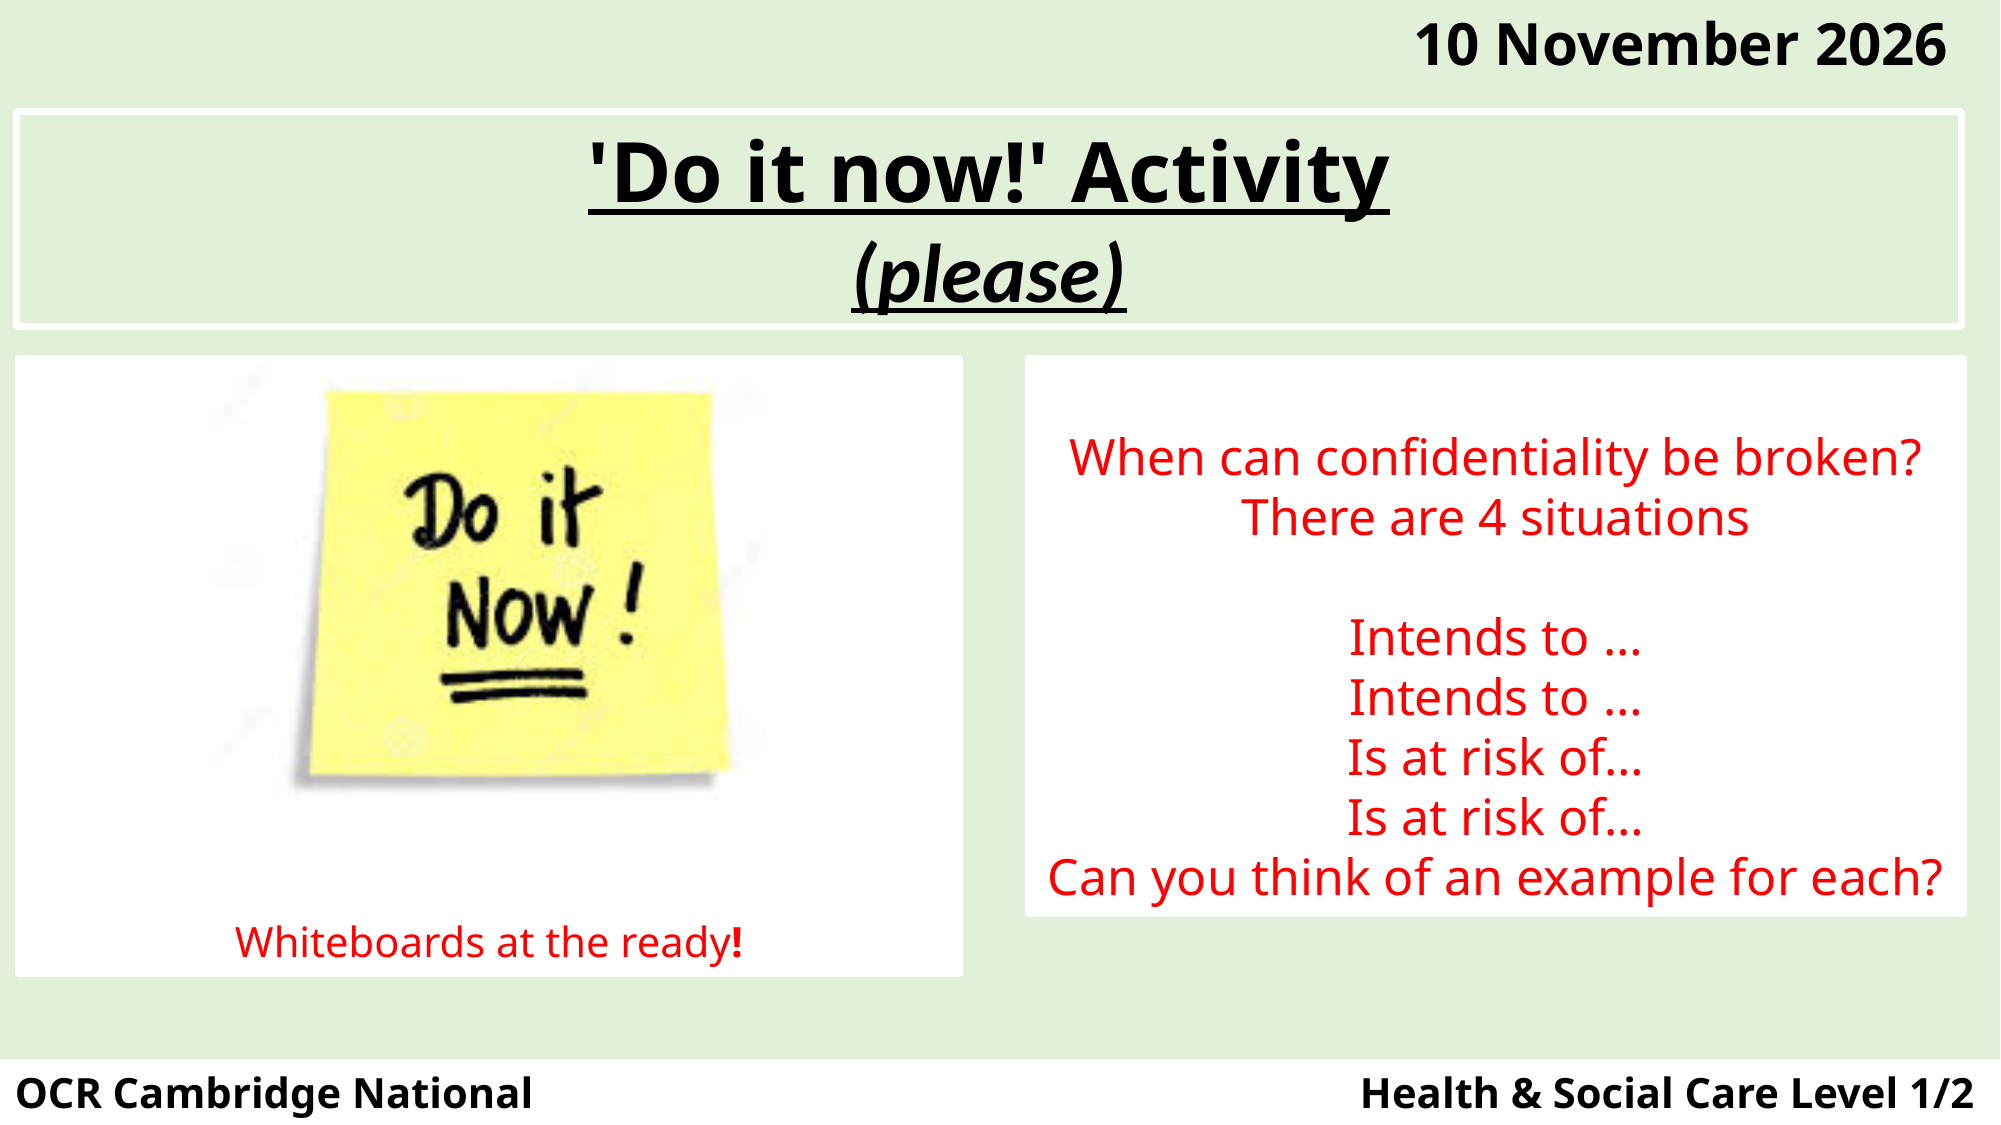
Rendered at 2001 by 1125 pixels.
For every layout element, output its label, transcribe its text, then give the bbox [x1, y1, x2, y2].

text_box 'Do it now!' Activity (please) [16, 111, 1962, 327]
text_box OCR Cambridge National [0, 1059, 873, 1125]
picture [208, 358, 769, 824]
text_box 17 September 2020 [1205, 0, 1964, 94]
text_box Whiteboards at the ready! [18, 358, 960, 974]
text_box When can confidentiality be broken? There are 4 situations Intends to … Intends to … Is at risk of… Is at risk of… Can you think of an example for each? [1028, 358, 1964, 913]
text_box Health & Social Care Level 1/2 [873, 1059, 2000, 1125]
